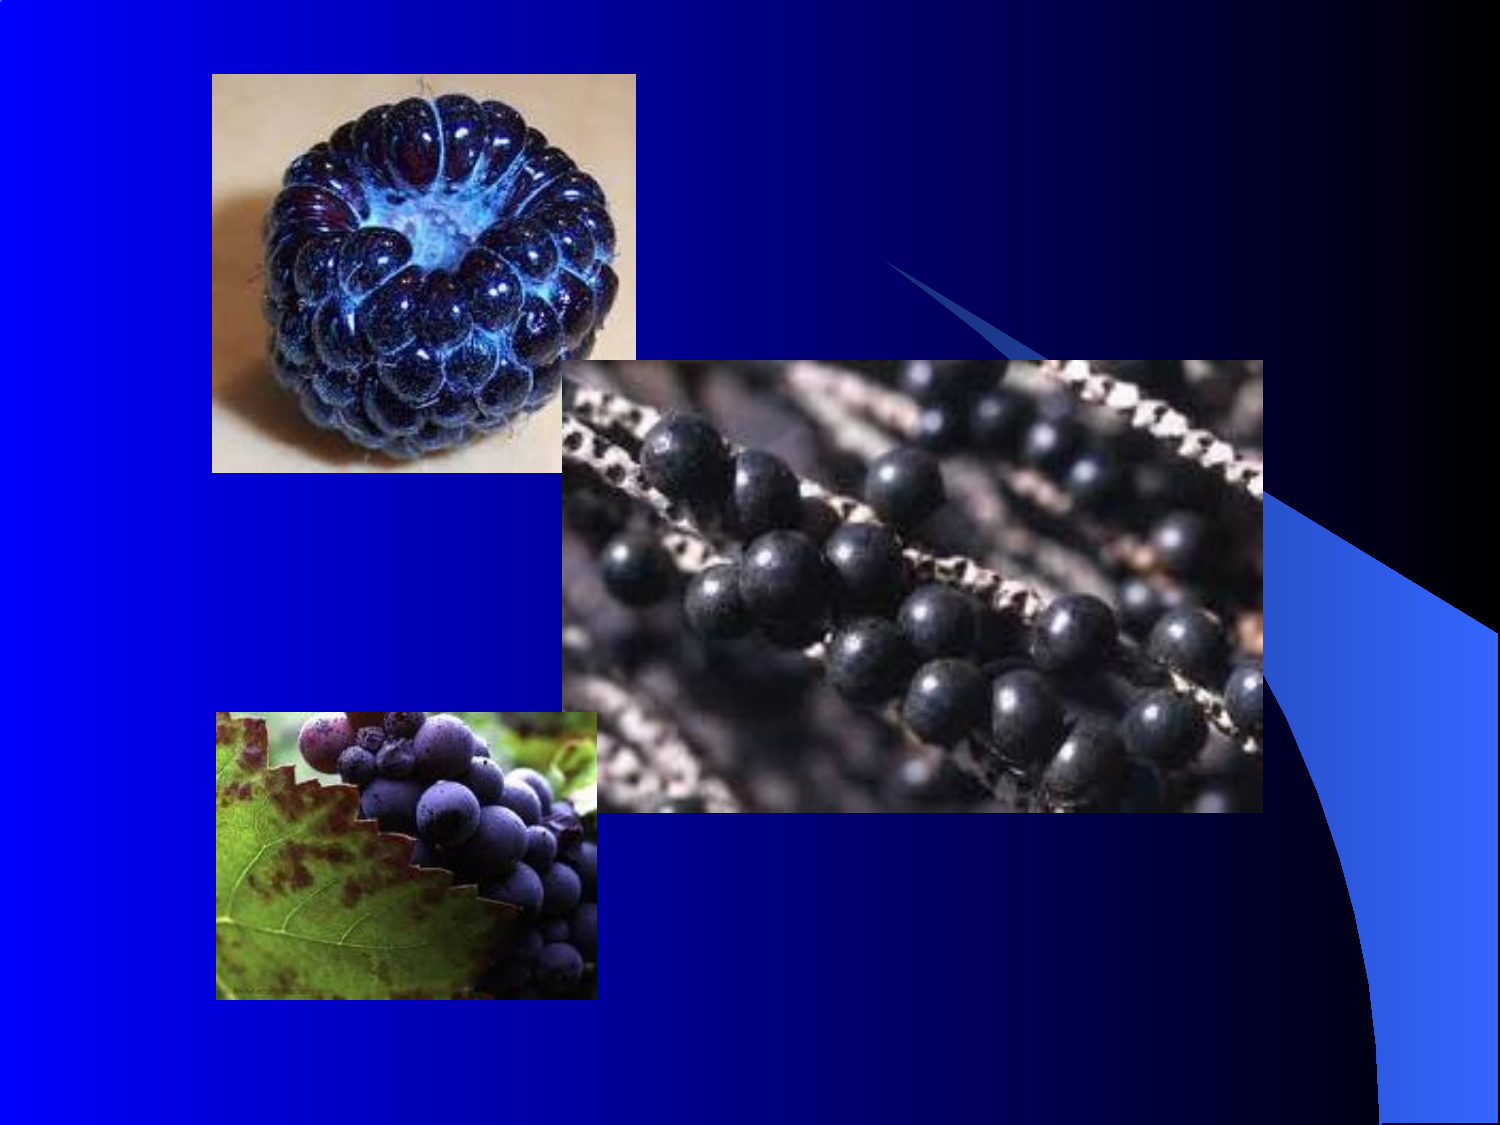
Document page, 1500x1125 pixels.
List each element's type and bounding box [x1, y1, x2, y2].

picture [212, 74, 1263, 1001]
